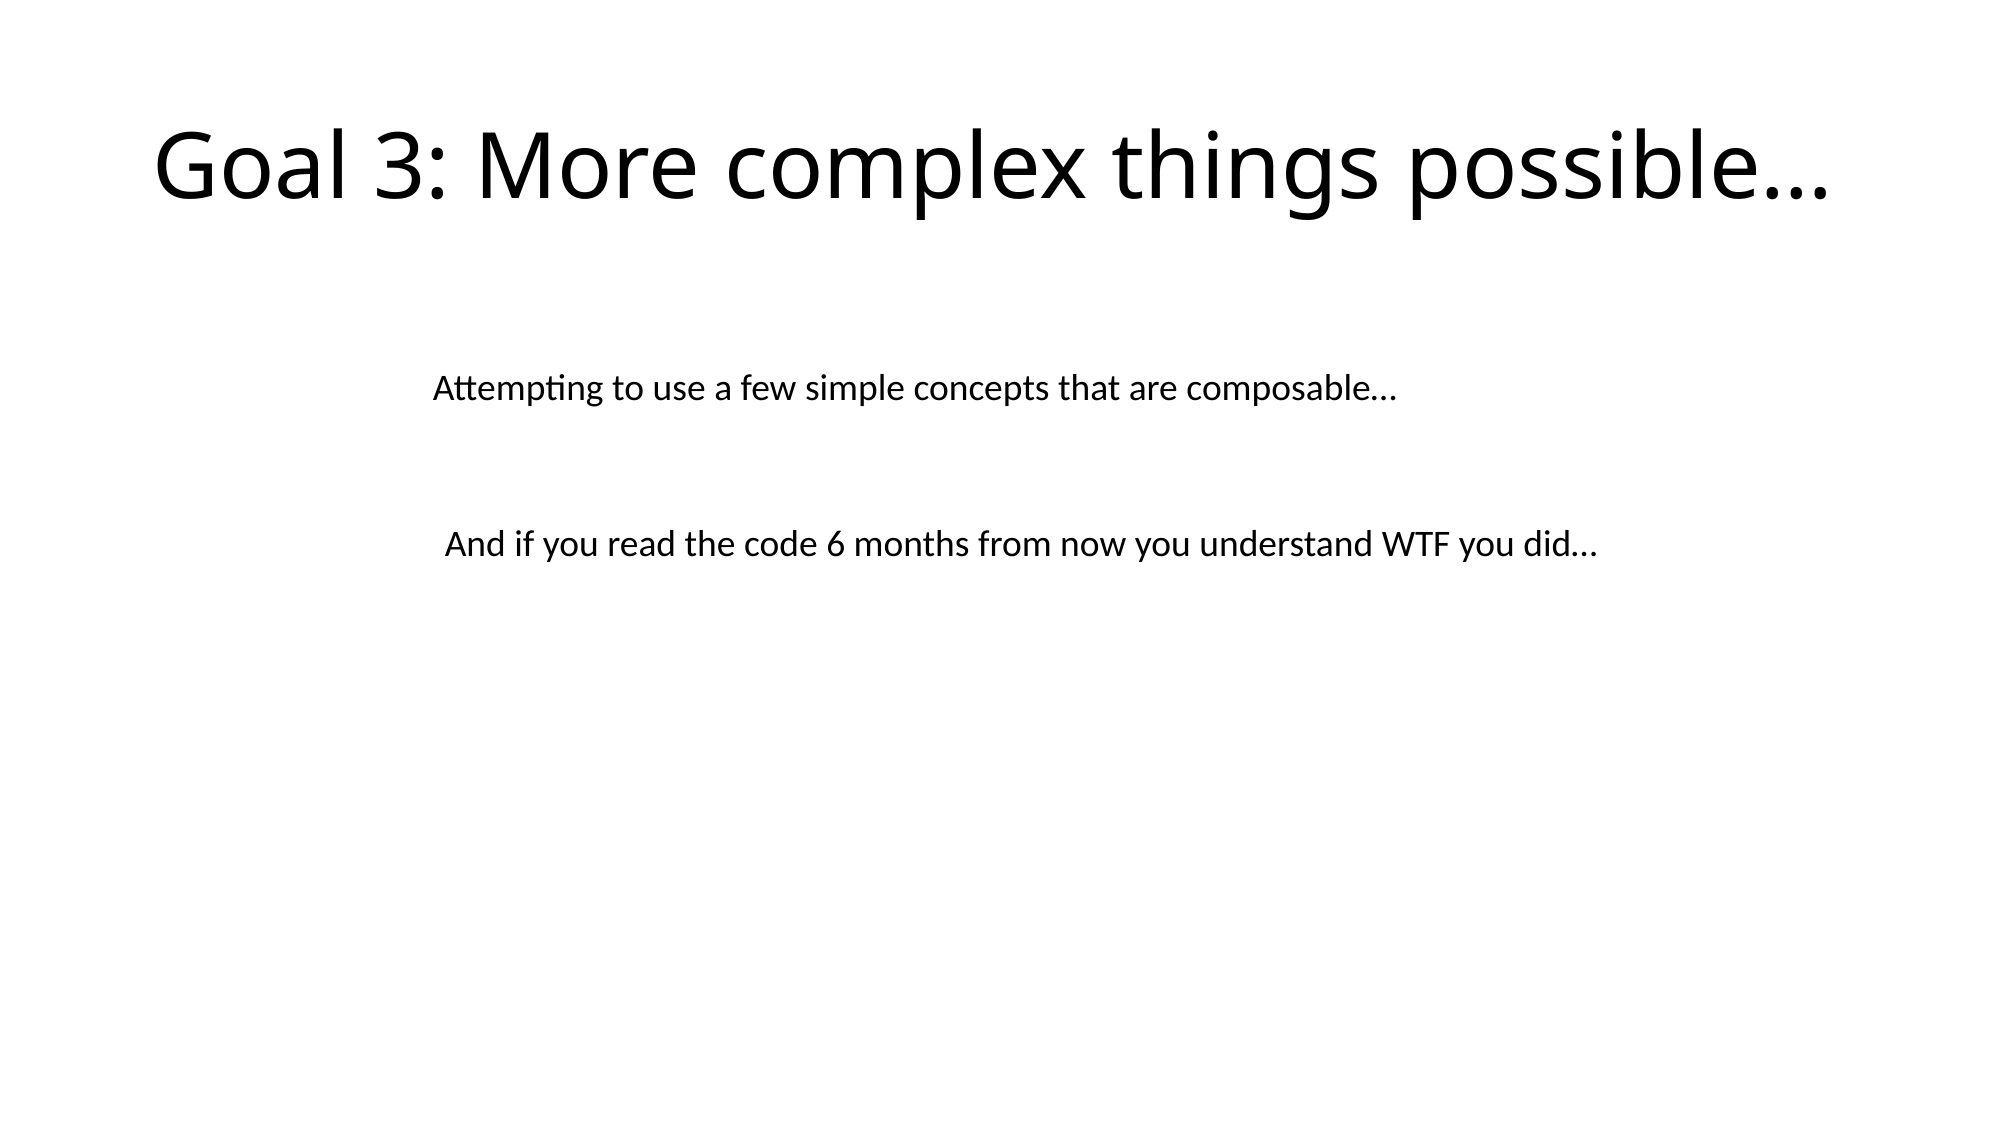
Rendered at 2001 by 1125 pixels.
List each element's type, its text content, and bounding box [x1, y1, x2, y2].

text_box And if you read the code 6 months from now you understand WTF you did… [429, 511, 1614, 572]
title Goal 3: More complex things possible… [137, 59, 1863, 278]
text_box Attempting to use a few simple concepts that are composable… [418, 355, 1413, 416]
